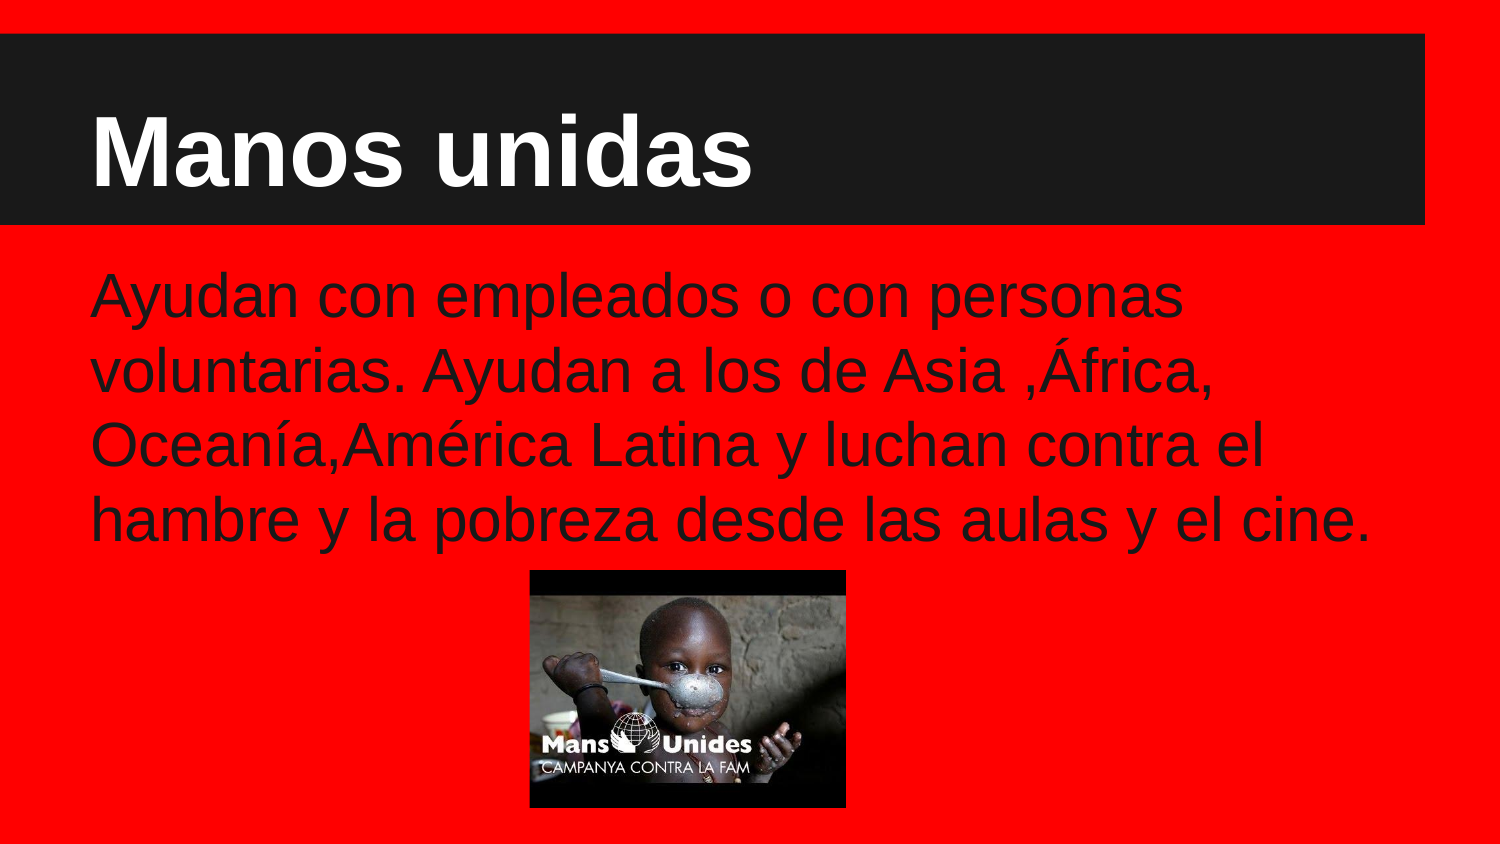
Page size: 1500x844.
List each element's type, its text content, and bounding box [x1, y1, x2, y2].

text_box [529, 570, 846, 808]
title Manos unidas [75, 33, 1425, 221]
list Ayudan con empleados o con personas voluntarias. Ayudan a los de Asia ,África, Oceanía,América Latina y luchan contra el hambre y la pobreza desde las aulas y el cine. [75, 239, 1425, 808]
